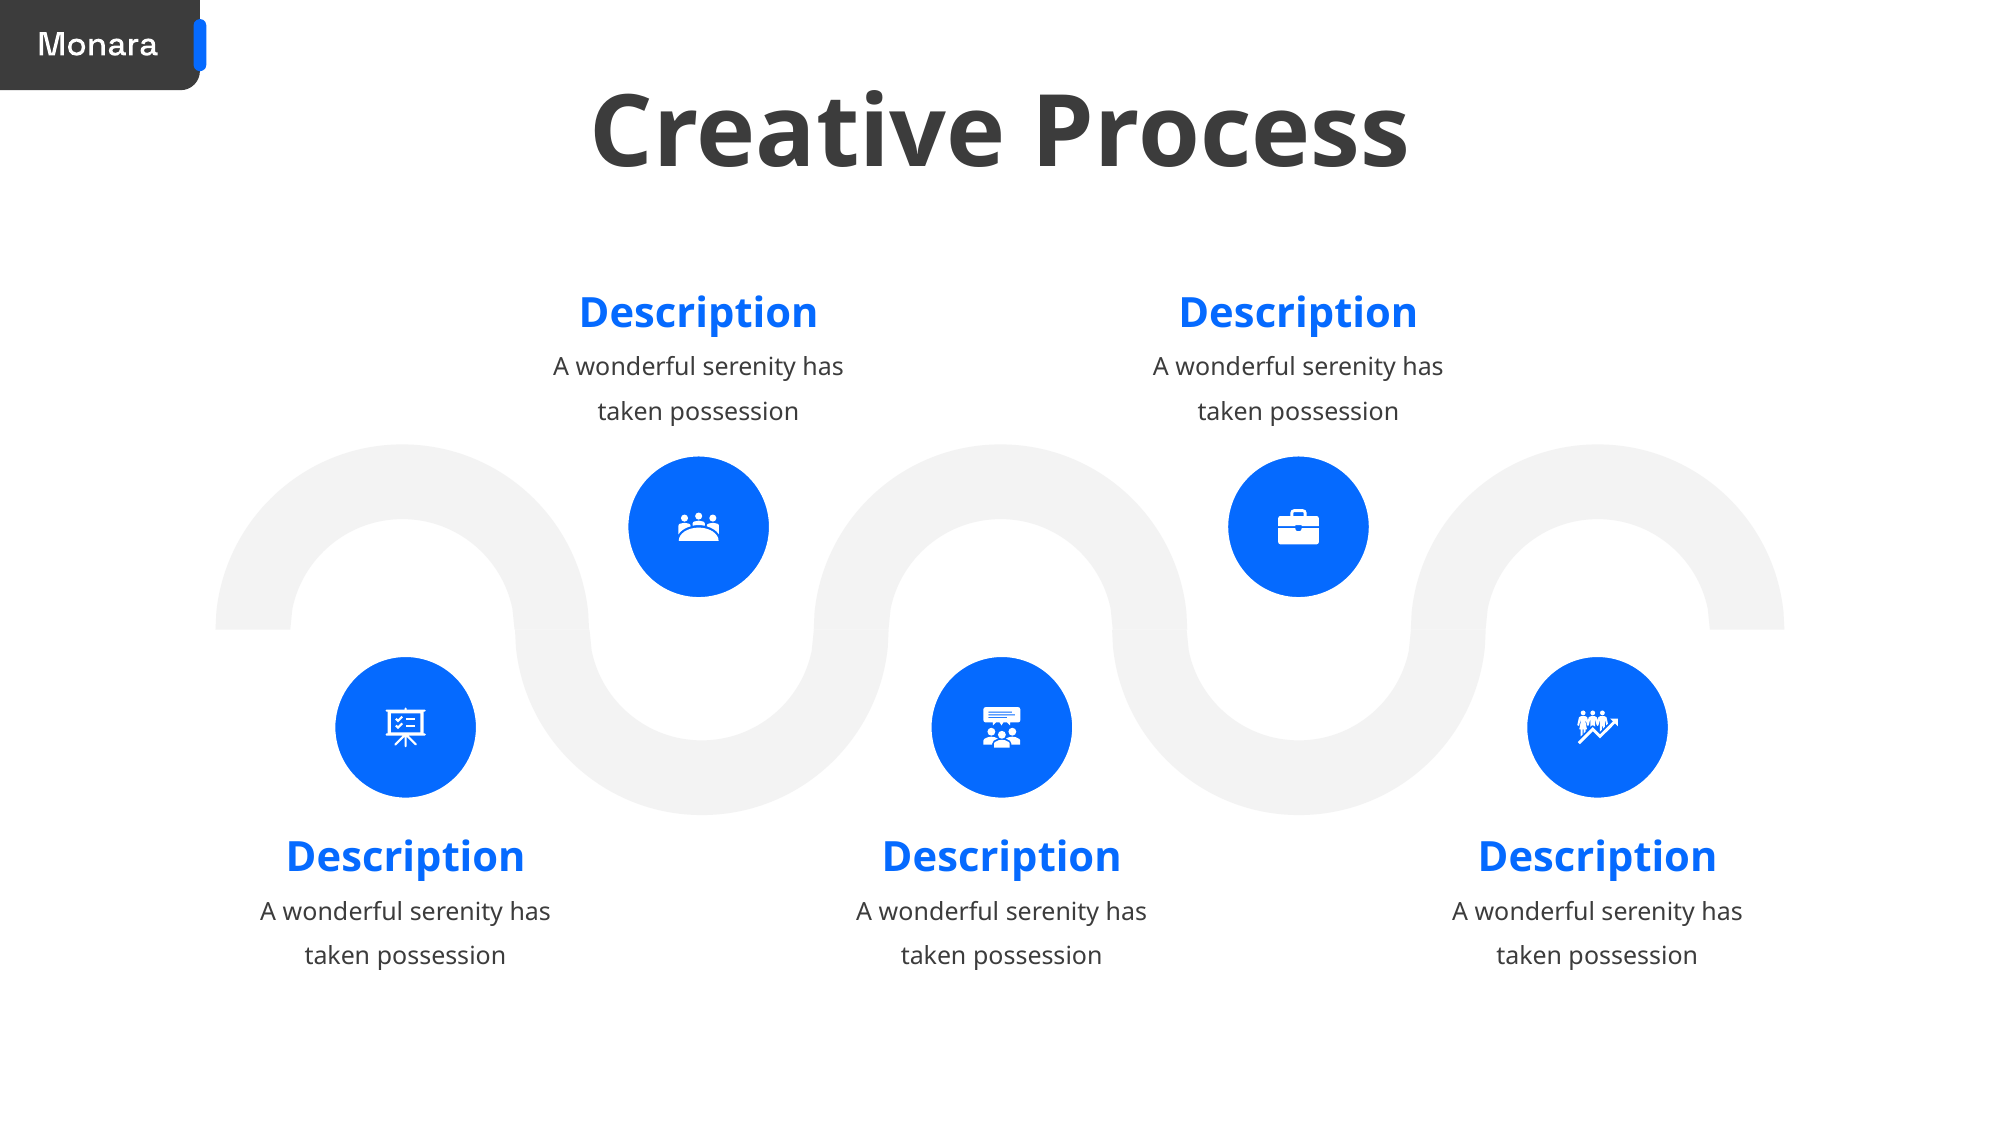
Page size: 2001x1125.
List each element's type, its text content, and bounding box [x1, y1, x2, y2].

text_box A wonderful serenity has taken possession [818, 872, 1186, 978]
title Creative Process [405, 58, 1595, 195]
text_box Description [845, 822, 1159, 888]
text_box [983, 707, 1021, 748]
text_box A wonderful serenity has taken possession [515, 328, 883, 433]
text_box Description [542, 278, 856, 344]
text_box Description [1441, 822, 1754, 888]
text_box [1278, 509, 1319, 545]
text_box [215, 444, 1785, 815]
text_box A wonderful serenity has taken possession [1115, 328, 1482, 433]
text_box Description [1142, 278, 1455, 344]
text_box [678, 512, 719, 541]
text_box Description [249, 822, 563, 888]
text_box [1577, 710, 1618, 745]
text_box A wonderful serenity has taken possession [222, 872, 590, 978]
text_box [385, 707, 426, 748]
text_box [200, 17, 208, 73]
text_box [0, 0, 200, 91]
text_box A wonderful serenity has taken possession [1414, 872, 1781, 978]
